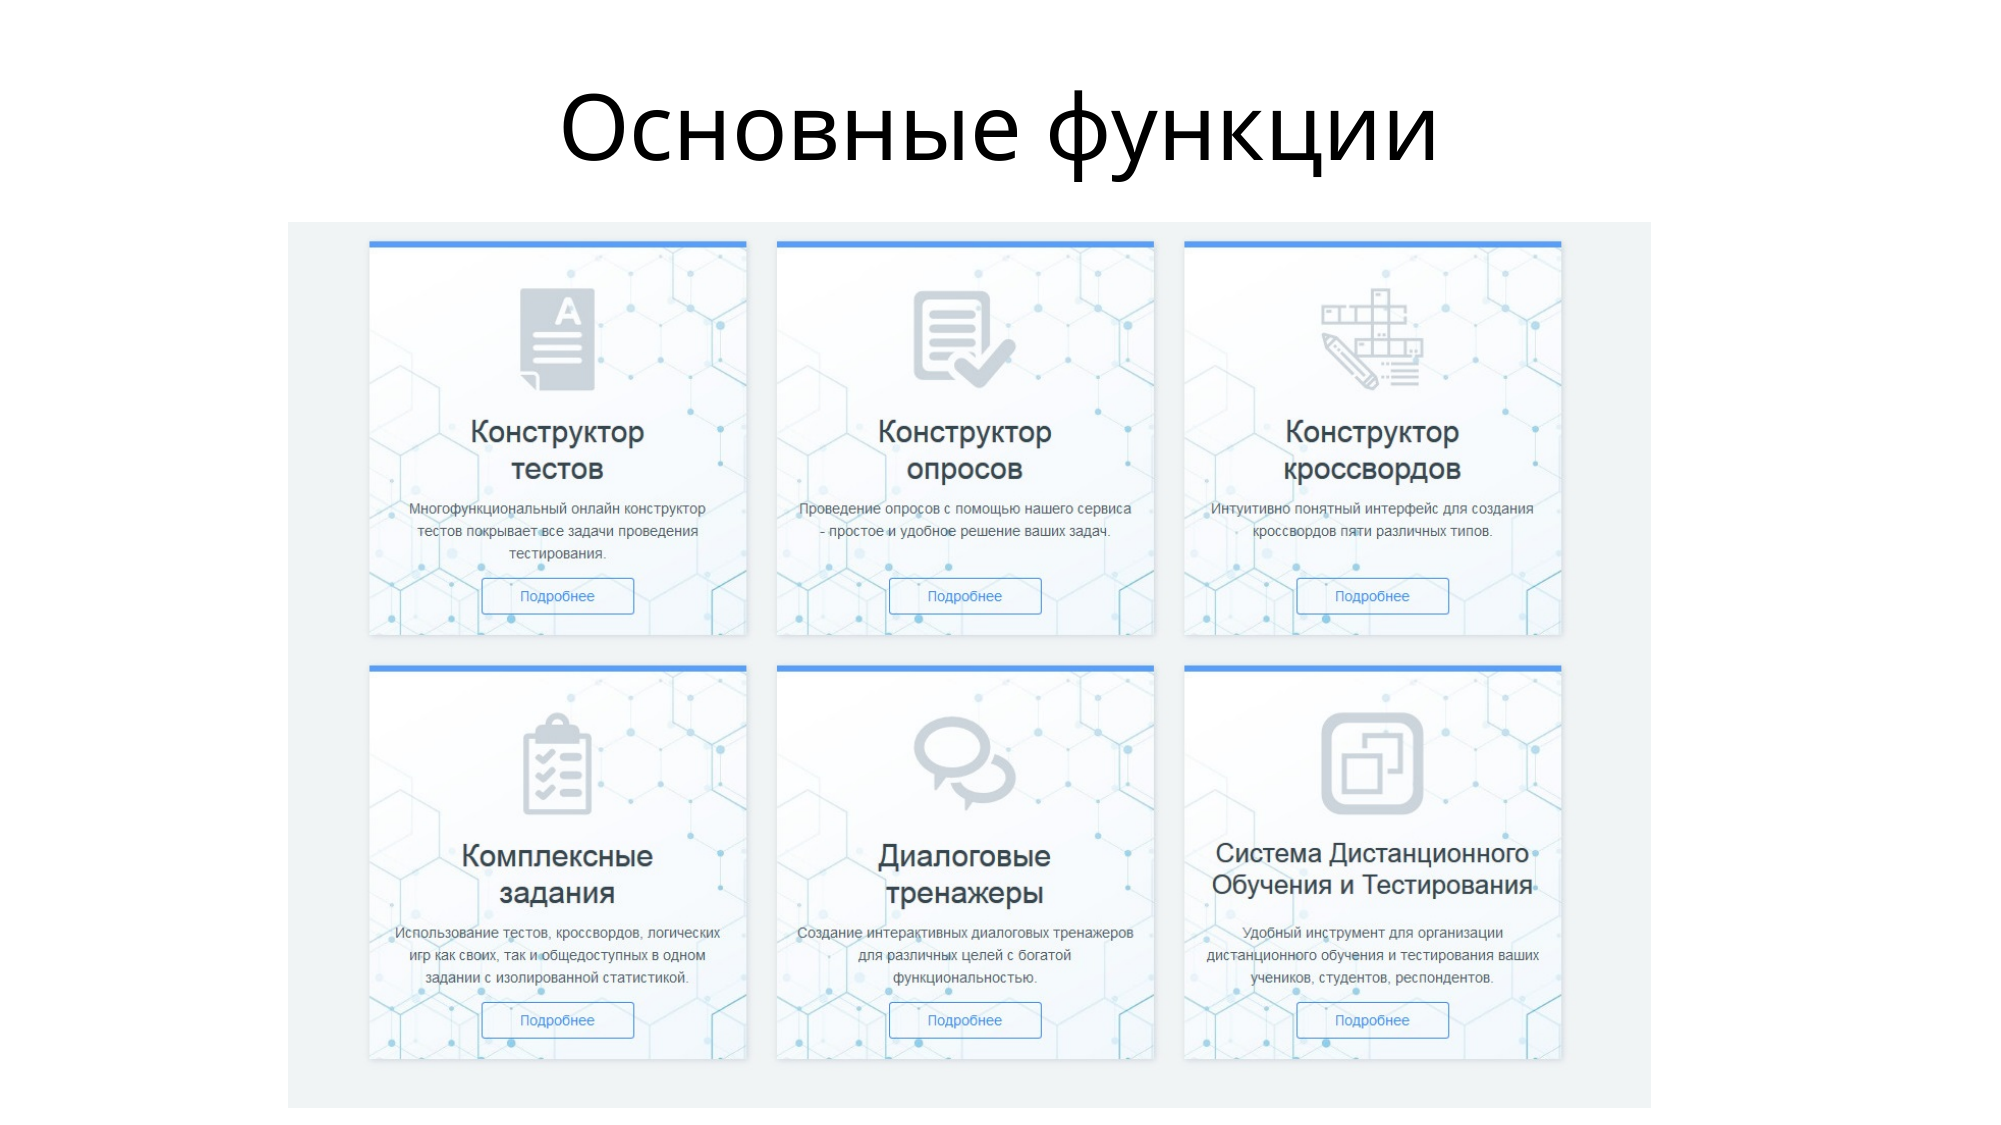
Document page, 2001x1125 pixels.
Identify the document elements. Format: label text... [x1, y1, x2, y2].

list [288, 223, 1651, 1108]
title Основные функции [137, 59, 1863, 202]
